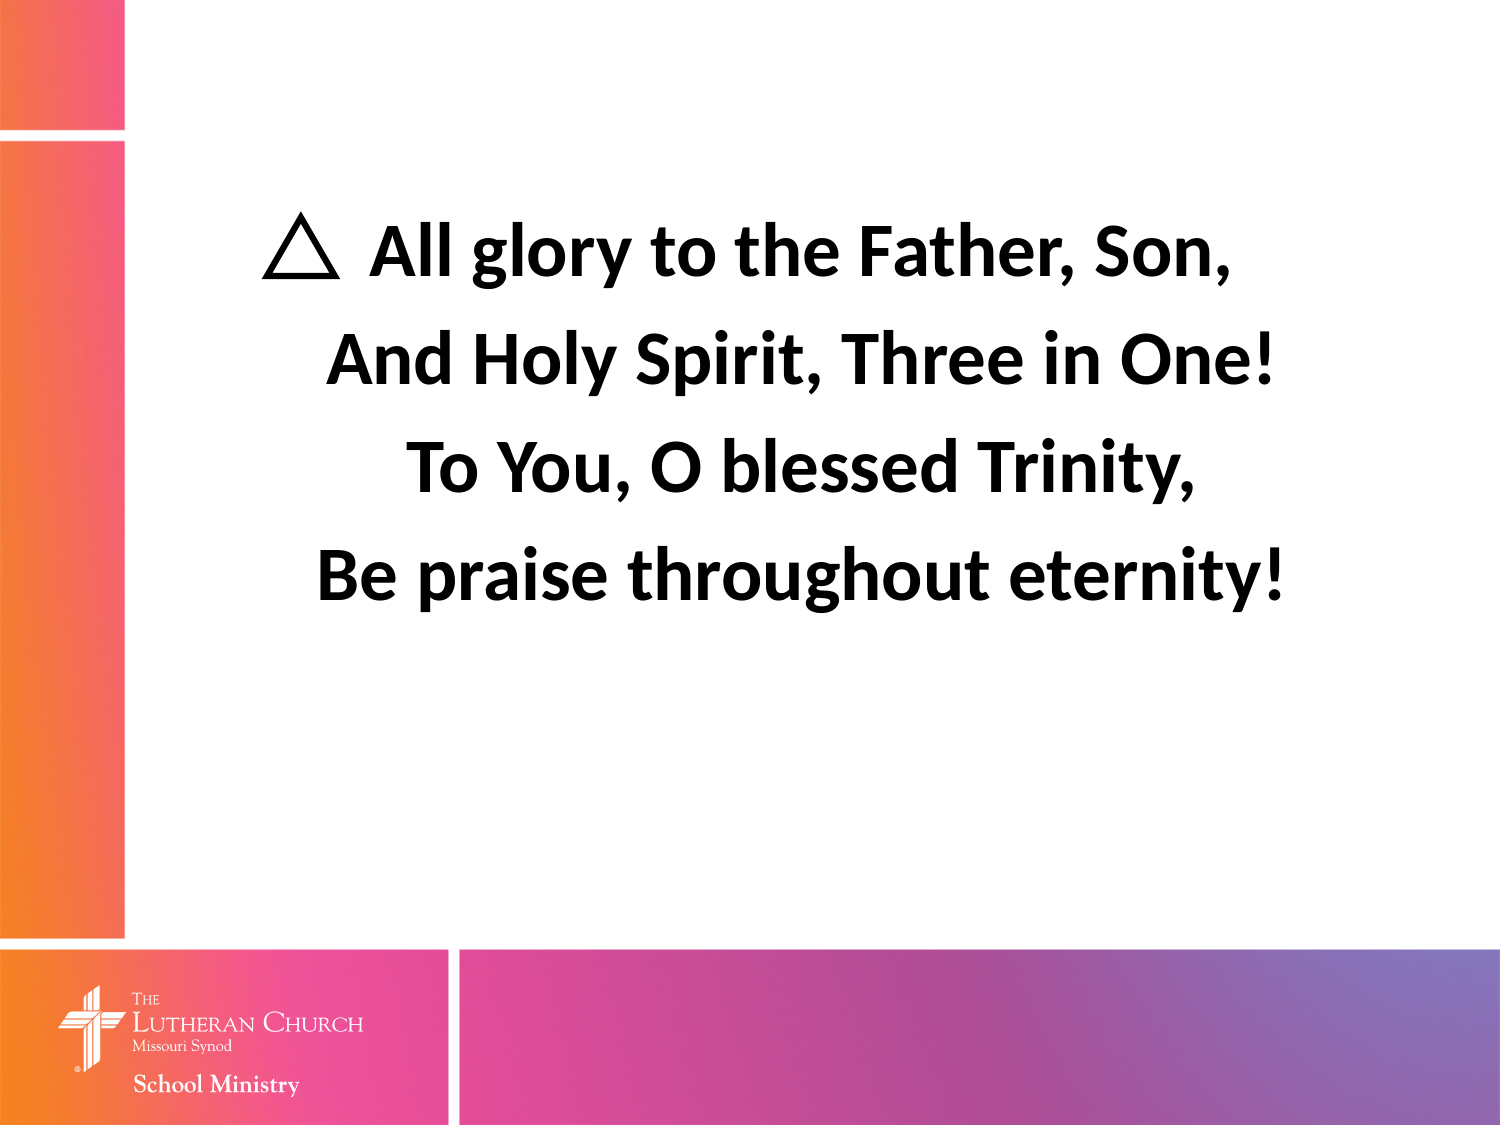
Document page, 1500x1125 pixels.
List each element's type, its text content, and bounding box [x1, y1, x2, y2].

text_box [265, 215, 337, 278]
picture [0, 0, 1500, 1125]
list All glory to the Father, Son, And Holy Spirit, Three in One! To You, O blessed Trinity, Be praise throughout eternity! [164, 191, 1440, 731]
